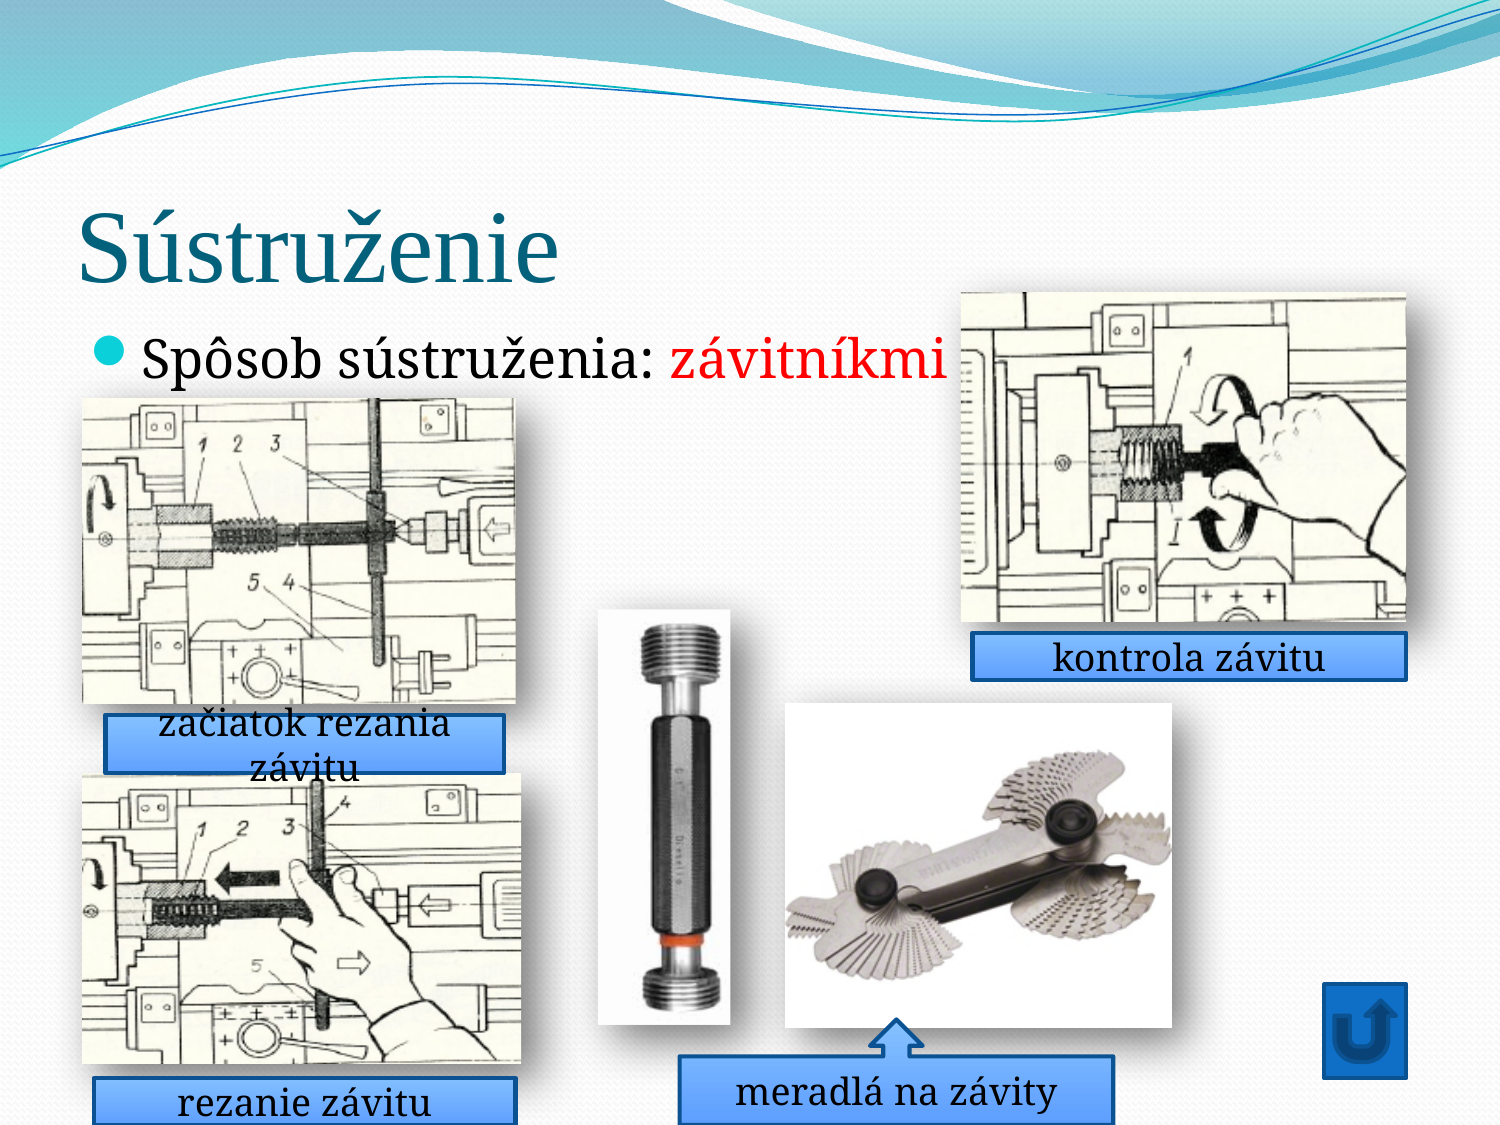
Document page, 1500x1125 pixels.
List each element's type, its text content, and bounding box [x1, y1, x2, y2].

picture [81, 398, 516, 704]
text_box začiatok rezania závitu [103, 718, 506, 772]
list Spôsob sústruženia: závitníkmi [75, 317, 1425, 1038]
text_box [1322, 982, 1408, 1080]
picture [81, 773, 522, 1064]
text_box kontrola závitu [970, 632, 1408, 682]
picture [598, 894, 731, 1025]
picture [455, 610, 779, 884]
text_box rezanie závitu [92, 1076, 518, 1125]
picture [784, 702, 1172, 1029]
picture [960, 292, 1407, 622]
text_box meradlá na závity [677, 1041, 1116, 1125]
title Sústruženie [75, 115, 1425, 303]
